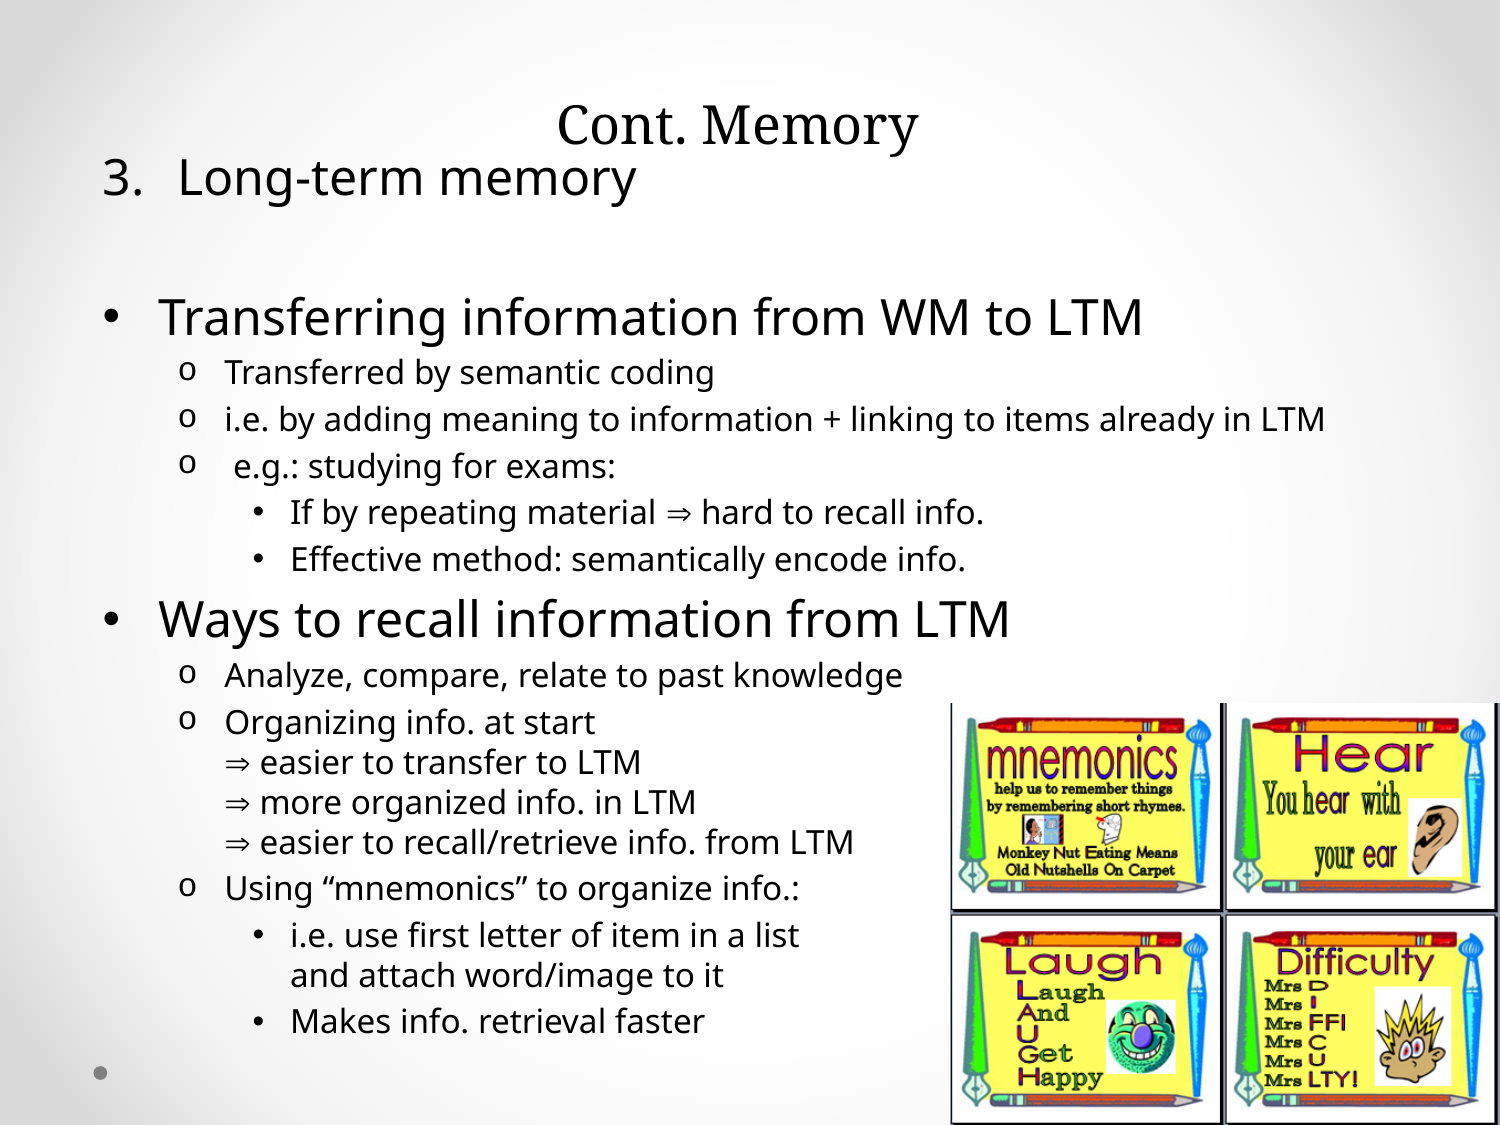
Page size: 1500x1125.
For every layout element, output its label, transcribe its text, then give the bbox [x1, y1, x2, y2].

title Cont. Memory [62, 62, 1413, 163]
picture [0, 1, 1500, 1125]
list Long-term memory Transferring information from WM to LTM Transferred by semantic coding i.e. by adding meaning to information + linking to items already in LTM e.g.: studying for exams: If by repeating material  hard to recall info. Effective method: semantically encode info. Ways to recall information from LTM Analyze, compare, relate to past knowledge Organizing info. at start  easier to transfer to LTM  more organized info. in LTM  easier to recall/retrieve info. from LTM Using “mnemonics” to organize info.: i.e. use first letter of item in a list and attach word/image to it Makes info. retrieval faster [87, 137, 1438, 1113]
